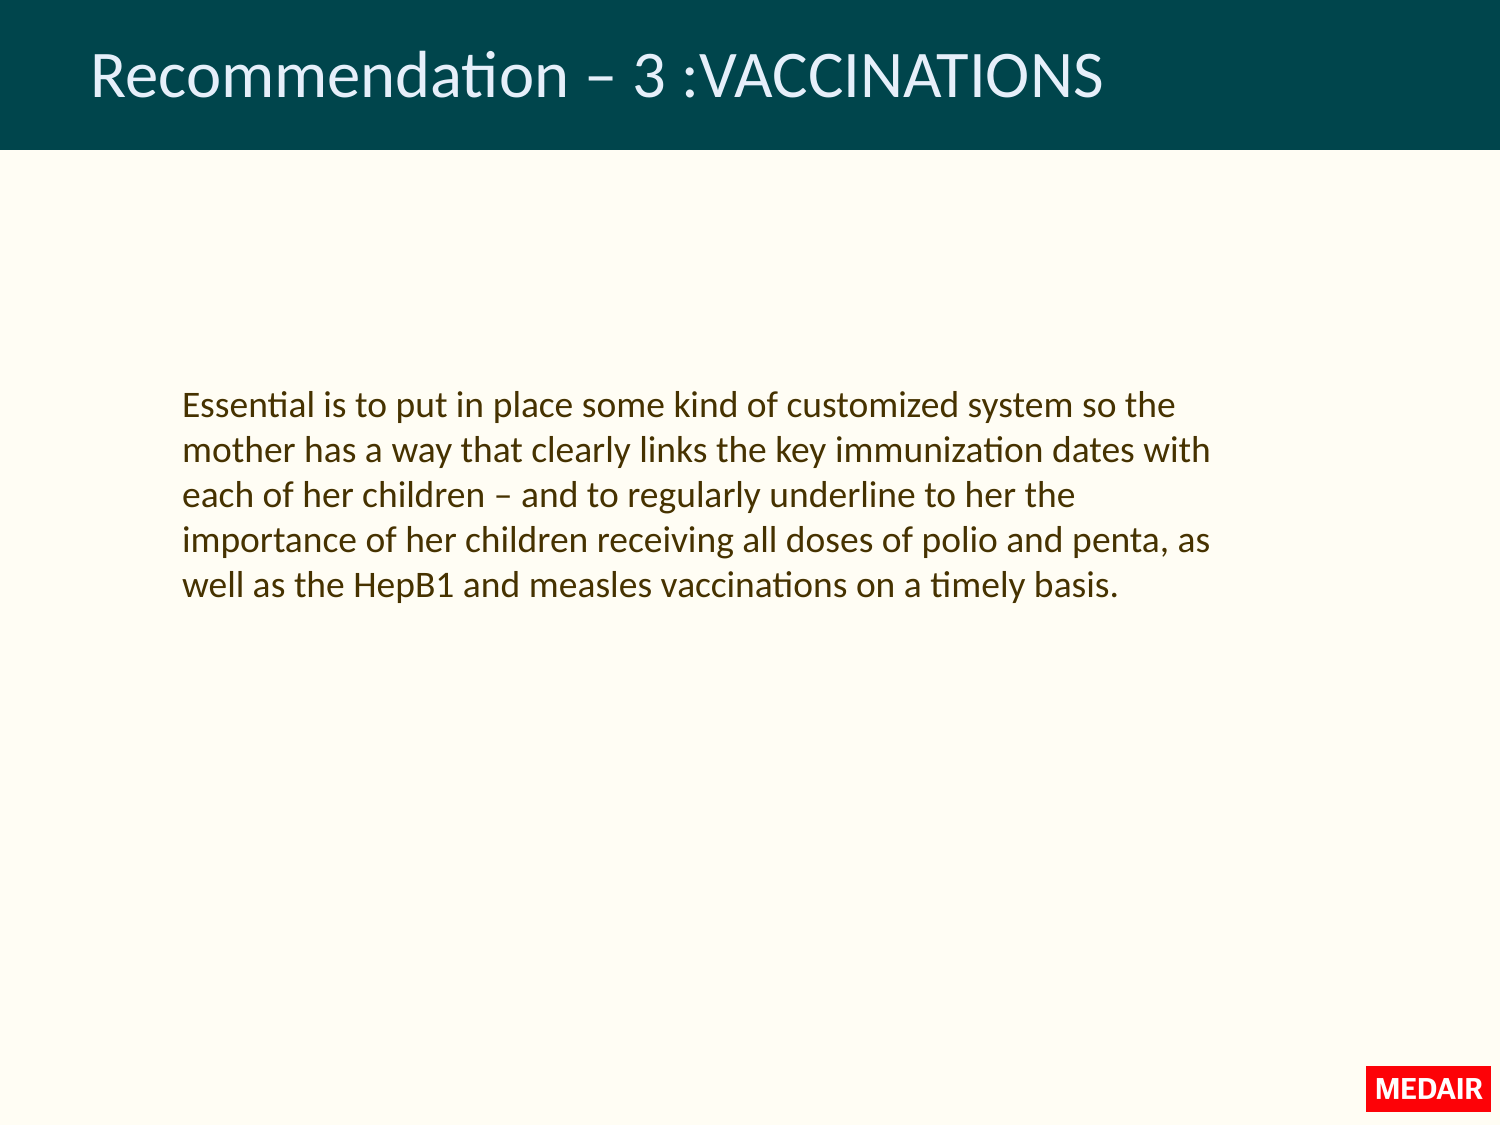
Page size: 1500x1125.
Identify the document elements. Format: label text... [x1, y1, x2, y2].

picture [1366, 1066, 1491, 1112]
title Recommendation – 3 :VACCINATIONS [75, 13, 1425, 119]
text_box Essential is to put in place some kind of customized system so the mother has a way that clearly links the key immunization dates with each of her children – and to regularly underline to her the importance of her children receiving all doses of polio and penta, as well as the HepB1 and measles vaccinations on a timely basis. [167, 373, 1248, 613]
